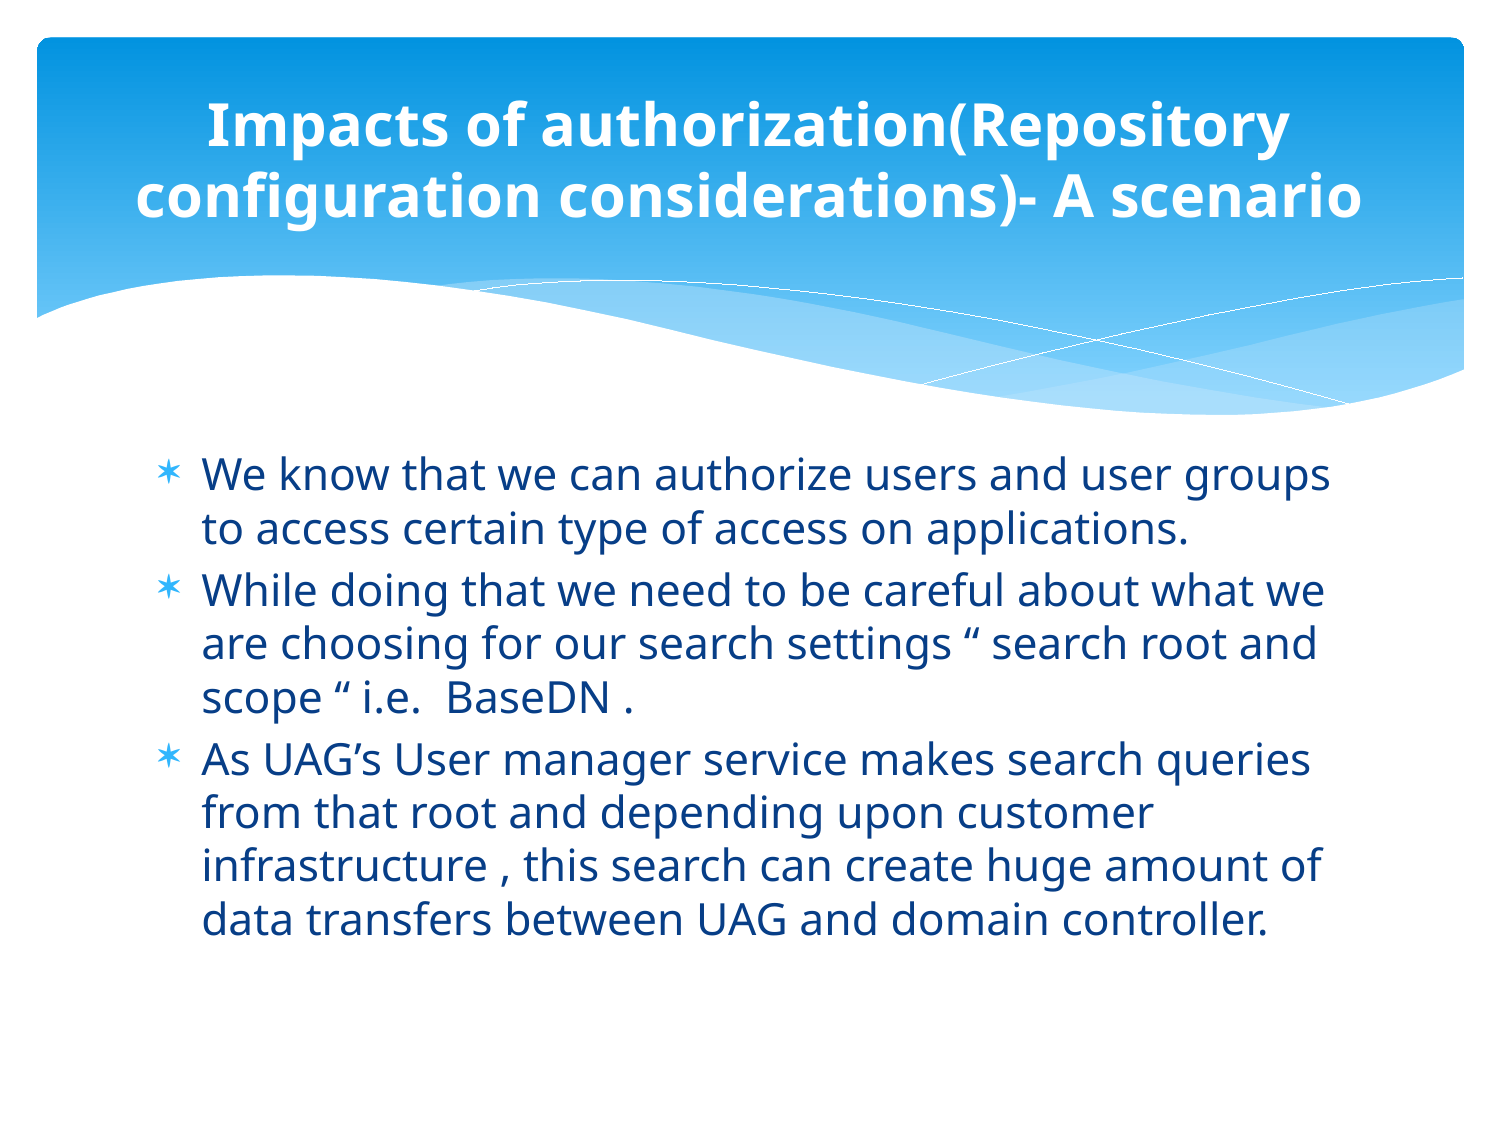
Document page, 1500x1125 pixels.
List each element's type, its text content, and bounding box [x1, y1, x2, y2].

list We know that we can authorize users and user groups to access certain type of access on applications. While doing that we need to be careful about what we are choosing for our search settings “ search root and scope “ i.e. BaseDN . As UAG’s User manager service makes search queries from that root and depending upon customer infrastructure , this search can create huge amount of data transfers between UAG and domain controller. [143, 438, 1359, 1005]
title Impacts of authorization(Repository configuration considerations)- A scenario [75, 55, 1425, 261]
